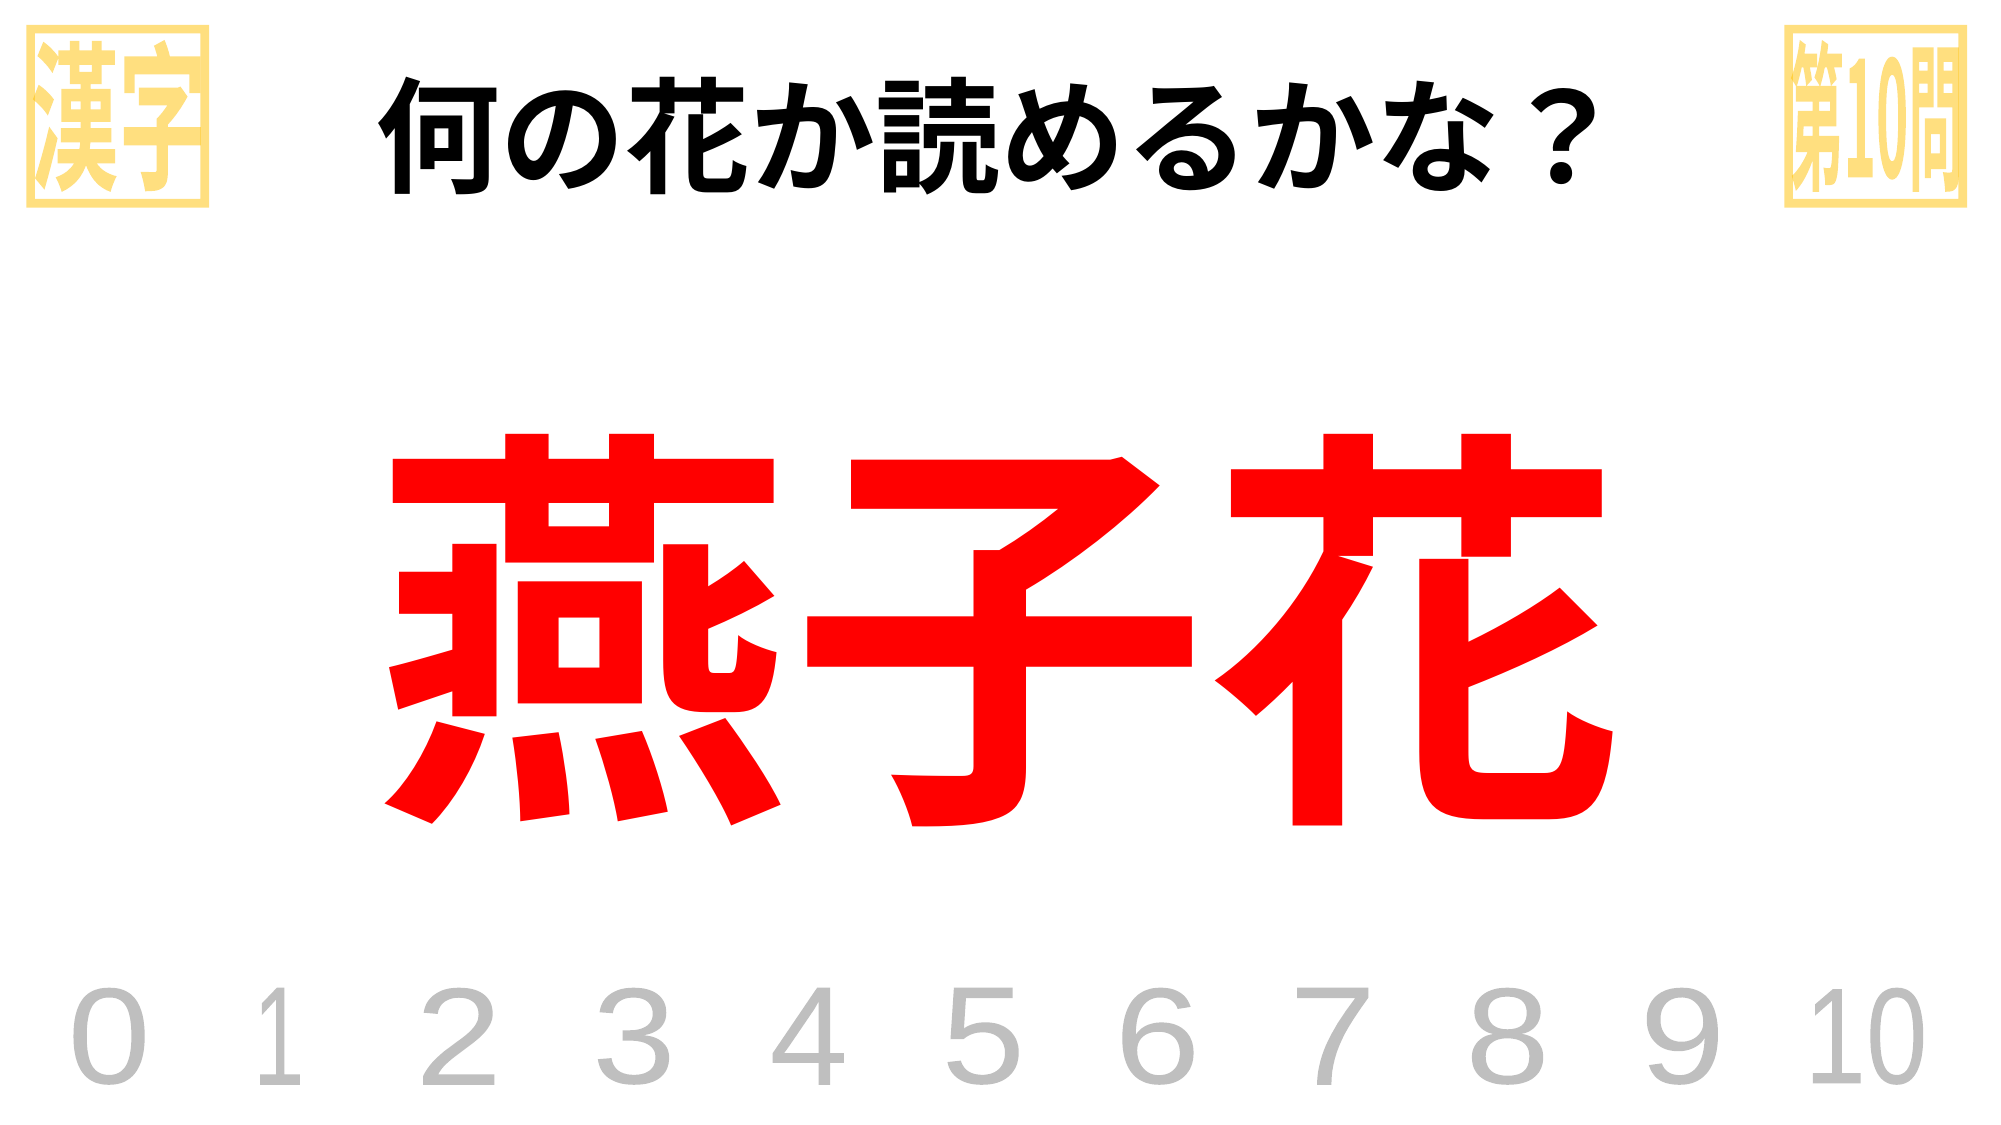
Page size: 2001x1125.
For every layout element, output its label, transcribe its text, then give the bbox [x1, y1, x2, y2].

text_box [26, 24, 210, 208]
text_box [1784, 24, 1968, 208]
text_box 何の花か読めるかな？ [360, 50, 1640, 216]
text_box 燕子花 [359, 364, 1640, 880]
